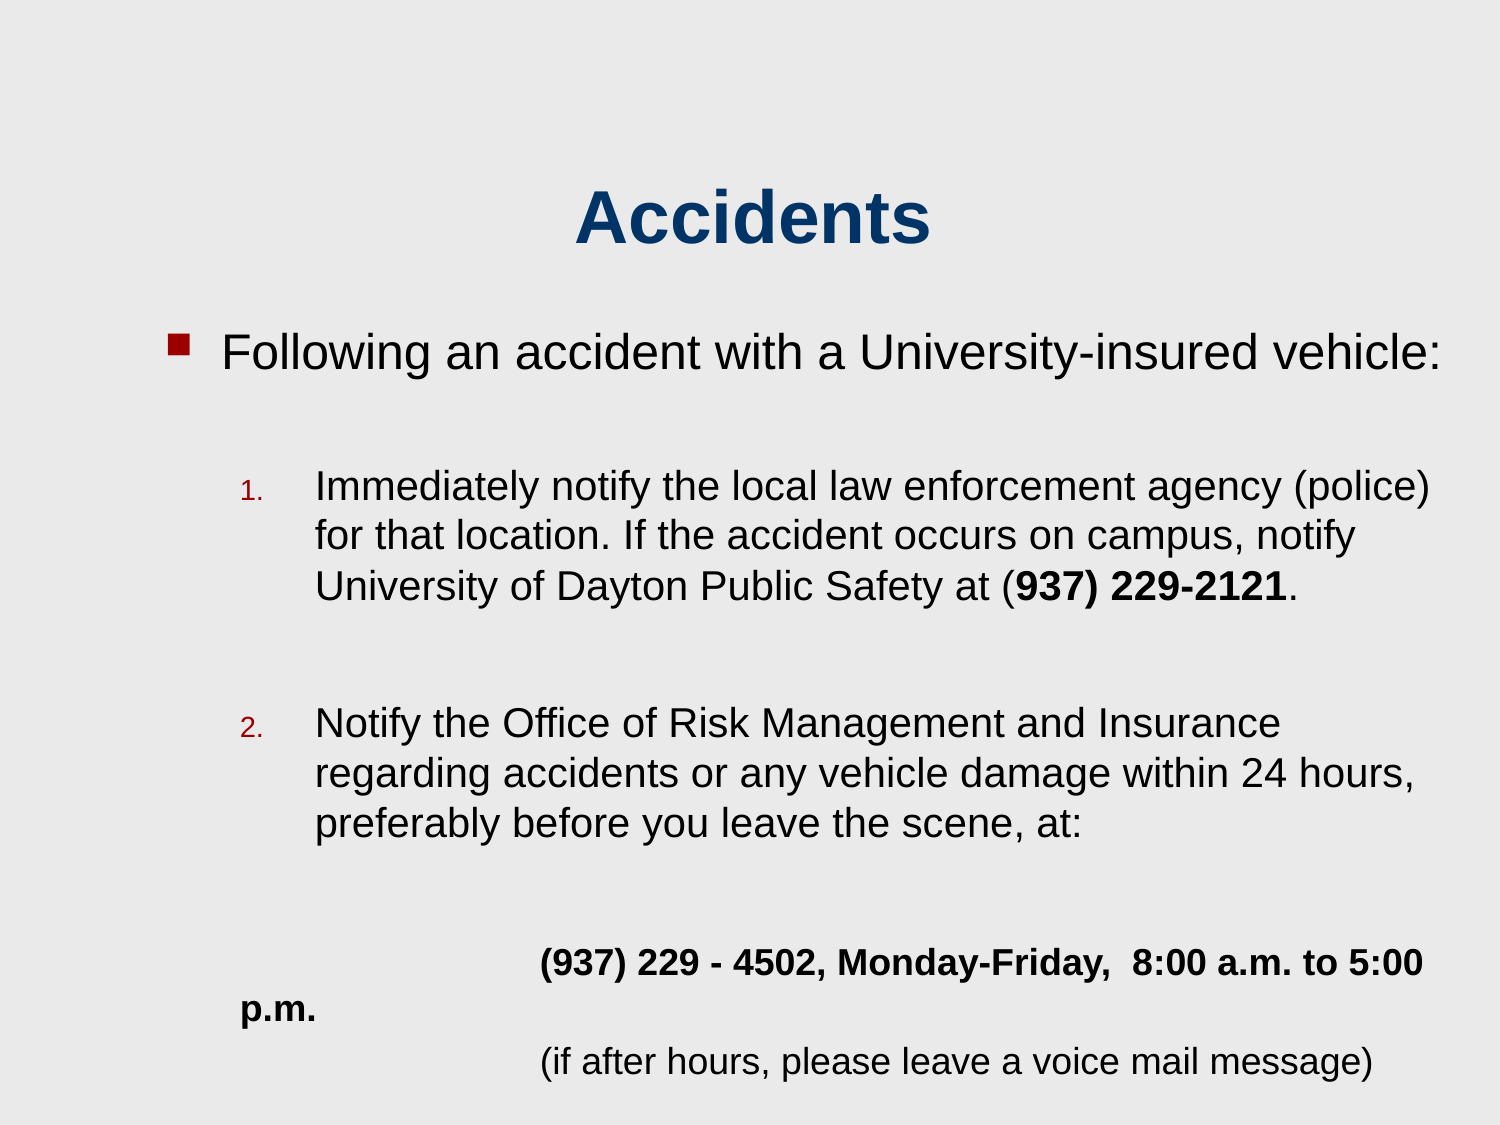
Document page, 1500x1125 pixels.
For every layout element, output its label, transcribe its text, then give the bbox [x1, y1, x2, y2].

list Following an accident with a University-insured vehicle: Immediately notify the local law enforcement agency (police) for that location. If the accident occurs on campus, notify University of Dayton Public Safety at (937) 229-2121. Notify the Office of Risk Management and Insurance regarding accidents or any vehicle damage within 24 hours, preferably before you leave the scene, at: (937) 229 - 4502, Monday-Friday, 8:00 a.m. to 5:00 p.m. (if after hours, please leave a voice mail message) [149, 312, 1481, 1076]
title Accidents [24, 160, 1483, 267]
